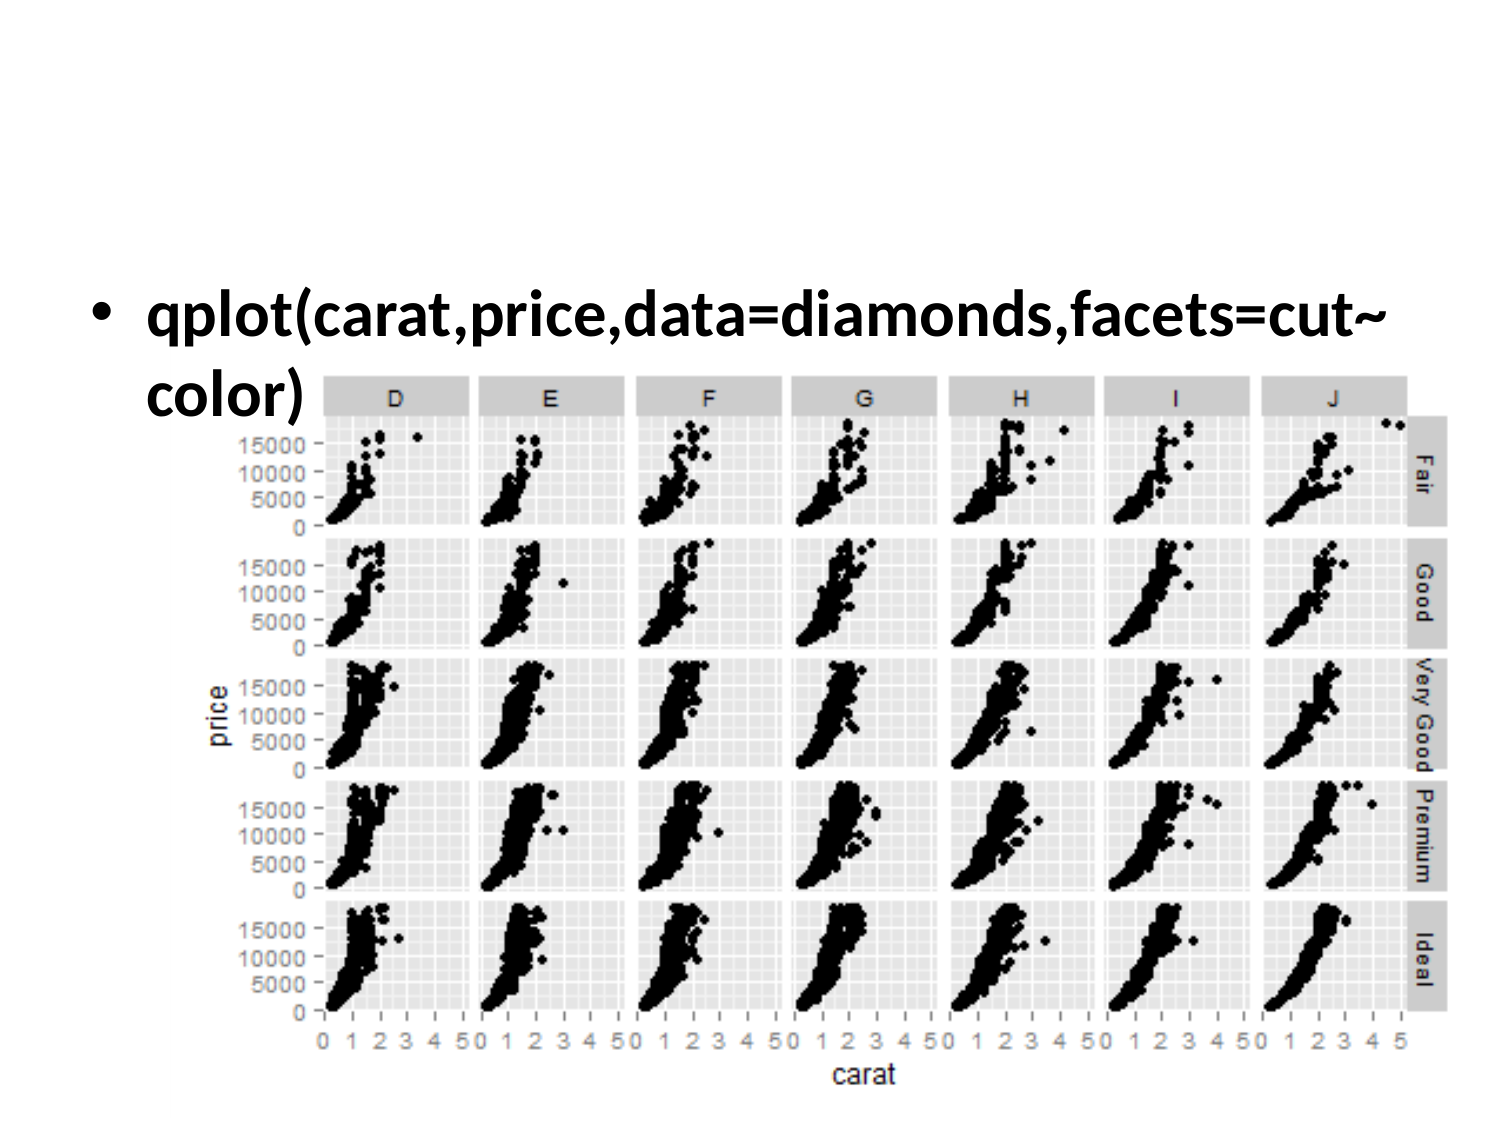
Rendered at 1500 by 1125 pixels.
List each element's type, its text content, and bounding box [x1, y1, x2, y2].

picture [168, 332, 1495, 1118]
list qplot(carat,price,data=diamonds,facets=cut~color) [75, 262, 1425, 1005]
